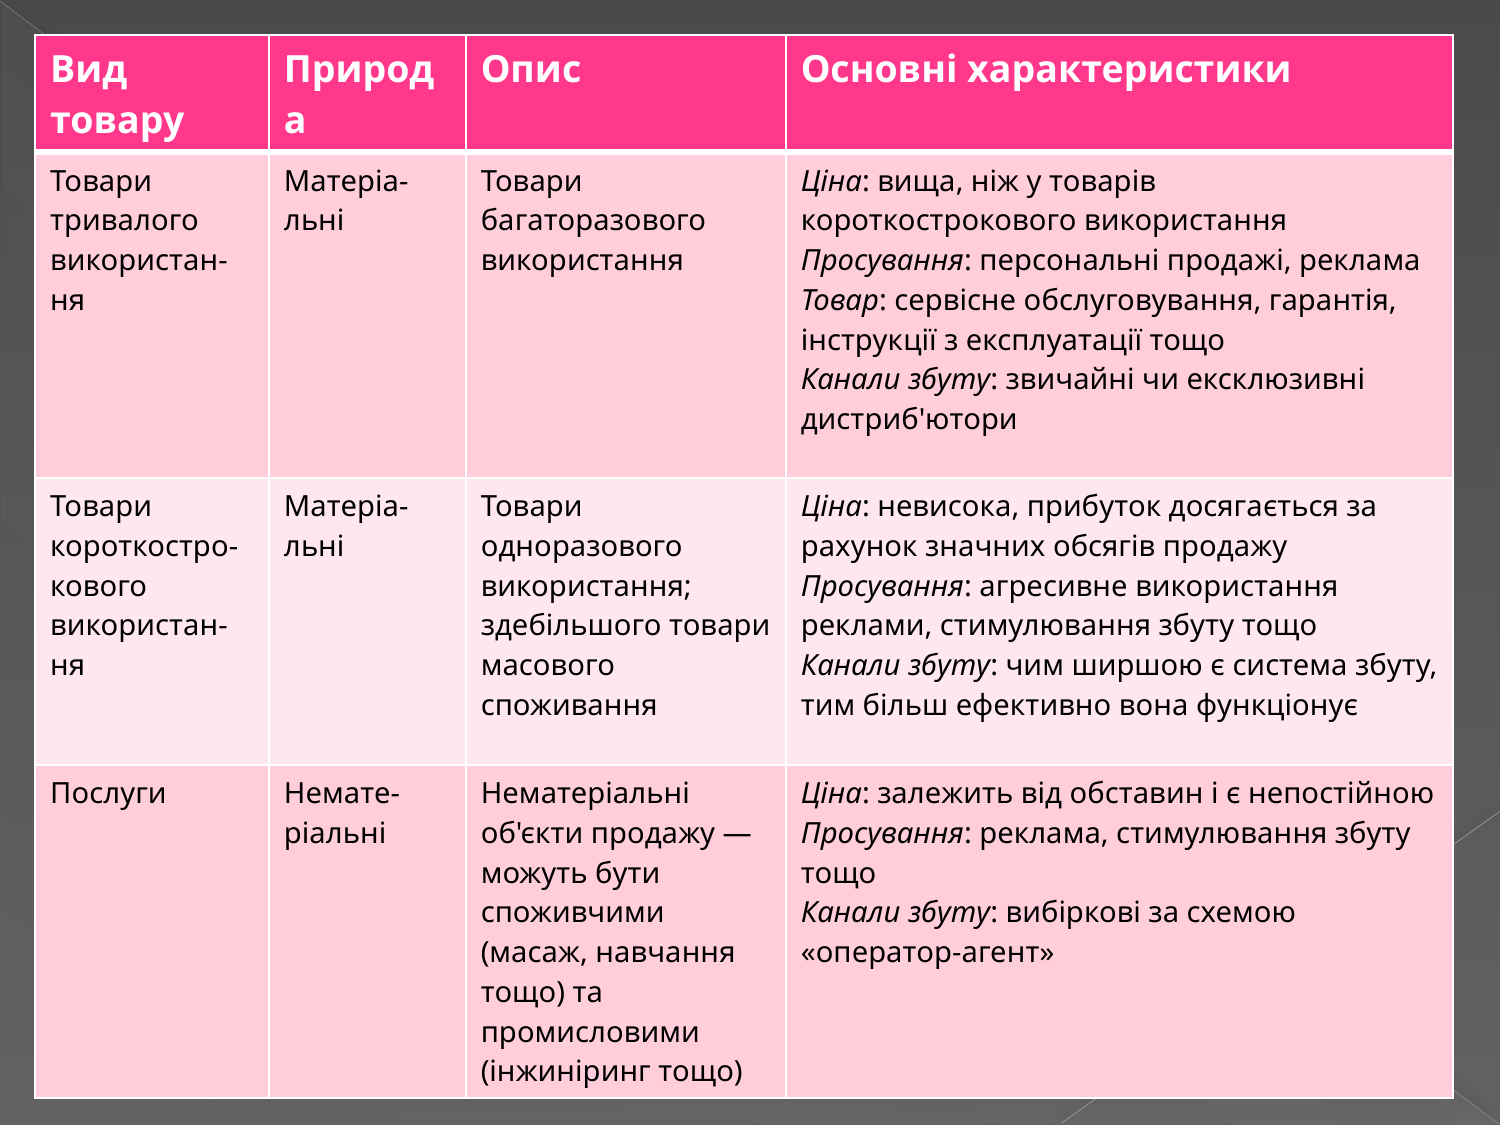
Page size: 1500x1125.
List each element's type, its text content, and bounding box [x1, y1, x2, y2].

table_header Вид товару [36, 36, 268, 149]
table_cell Товари одноразового використання; здебільшого товари масового споживання [467, 479, 785, 764]
table_cell Ціна: вища, ніж у товарів короткострокового використання Просування: персональні продажі, реклама Товар: сервісне обслуговування, гарантія, інструкції з експлуатації тощо Канали збуту: звичайні чи ексклюзивні дистриб'ютори [787, 155, 1452, 477]
table_cell Товари тривалого використан-ня [36, 155, 268, 477]
table_header Основні характеристики [787, 36, 1452, 149]
table_cell Товари короткостро-кового використан-ня [36, 479, 268, 764]
table_cell Послуги [36, 766, 268, 1097]
table_header Природа [270, 36, 465, 149]
table_cell Немате-ріальні [270, 766, 465, 1097]
table_header Опис [467, 36, 785, 149]
table_cell Матеріа-льні [270, 479, 465, 764]
table_cell Товари багаторазового використання [467, 155, 785, 477]
table_cell Нематеріальні об'єкти продажу — можуть бути споживчими (масаж, навчання тощо) та промисловими (інжиніринг тощо) [467, 766, 785, 1097]
table_cell Ціна: невисока, прибуток досягається за рахунок значних обсягів продажу Просування: агресивне використання реклами, стимулювання збуту тощо Канали збуту: чим ширшою є система збуту, тим більш ефективно вона функціонує [787, 479, 1452, 764]
table_cell Матеріа-льні [270, 155, 465, 477]
table_cell Ціна: залежить від обставин і є непостійною Просування: реклама, стимулювання збуту тощо Канали збуту: вибіркові за схемою «оператор-агент» [787, 766, 1452, 1097]
